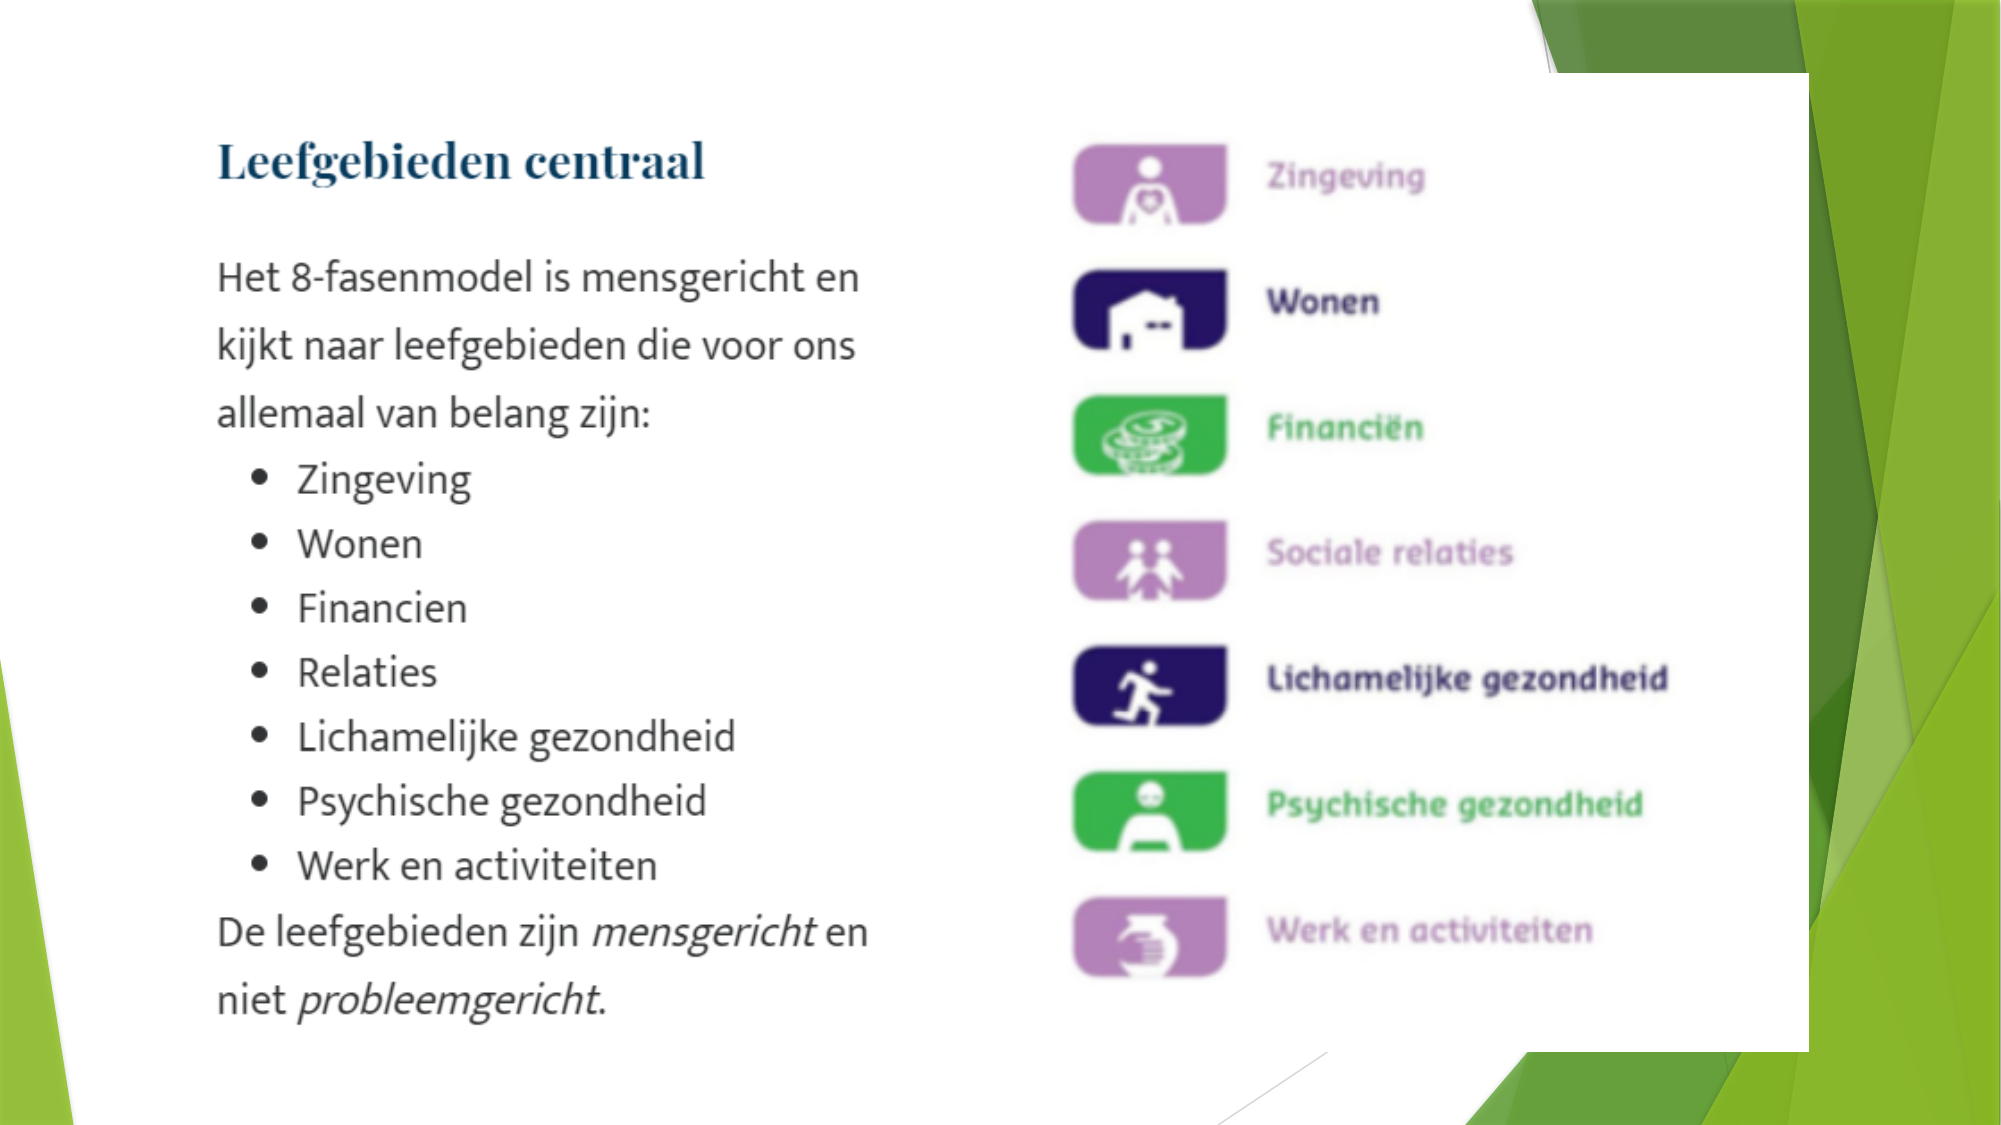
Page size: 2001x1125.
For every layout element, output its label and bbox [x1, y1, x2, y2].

picture [955, 72, 1810, 1052]
picture [190, 113, 931, 1052]
title [118, 20, 1529, 237]
